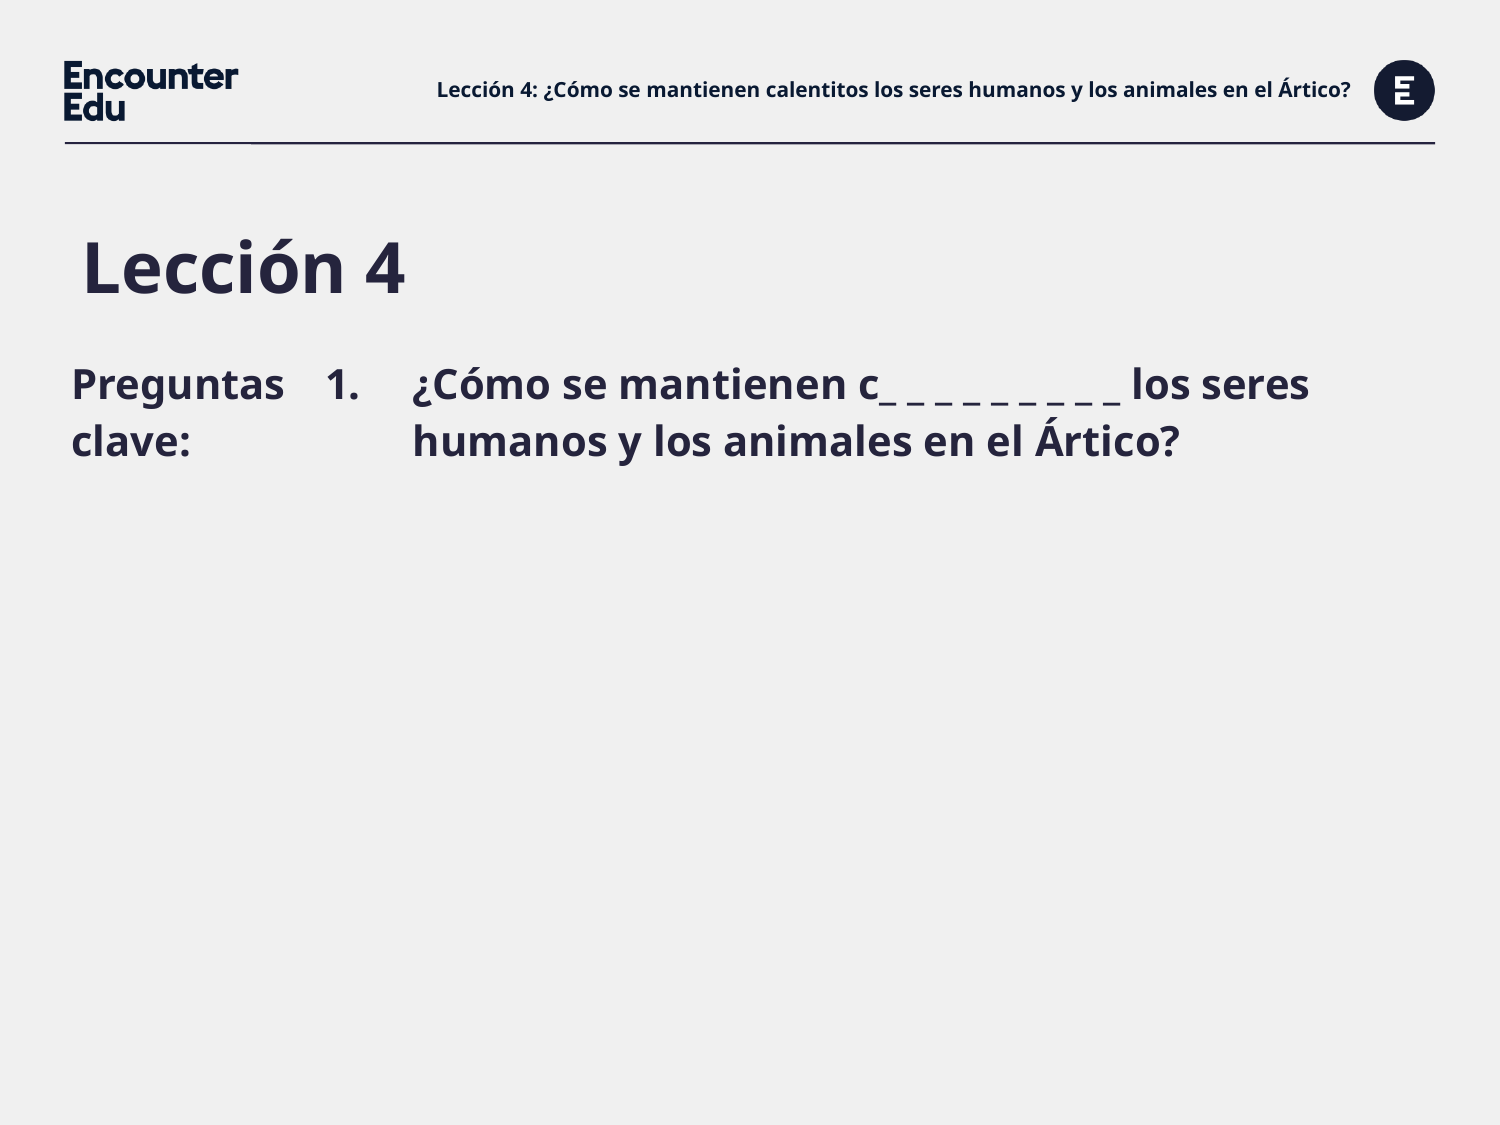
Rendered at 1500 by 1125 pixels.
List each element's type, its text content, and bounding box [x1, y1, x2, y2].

title Lección 4: ¿Cómo se mantienen calentitos los seres humanos y los animales en el Ártico? [297, 67, 1359, 114]
picture [60, 59, 243, 122]
text_box Lección 4 [66, 215, 921, 315]
table_header Preguntas clave: [56, 347, 310, 634]
table_header ¿Cómo se mantienen c_ _ _ _ _ _ _ _ _ los seres humanos y los animales en el Ártico? [310, 347, 1426, 634]
picture [1372, 58, 1436, 122]
